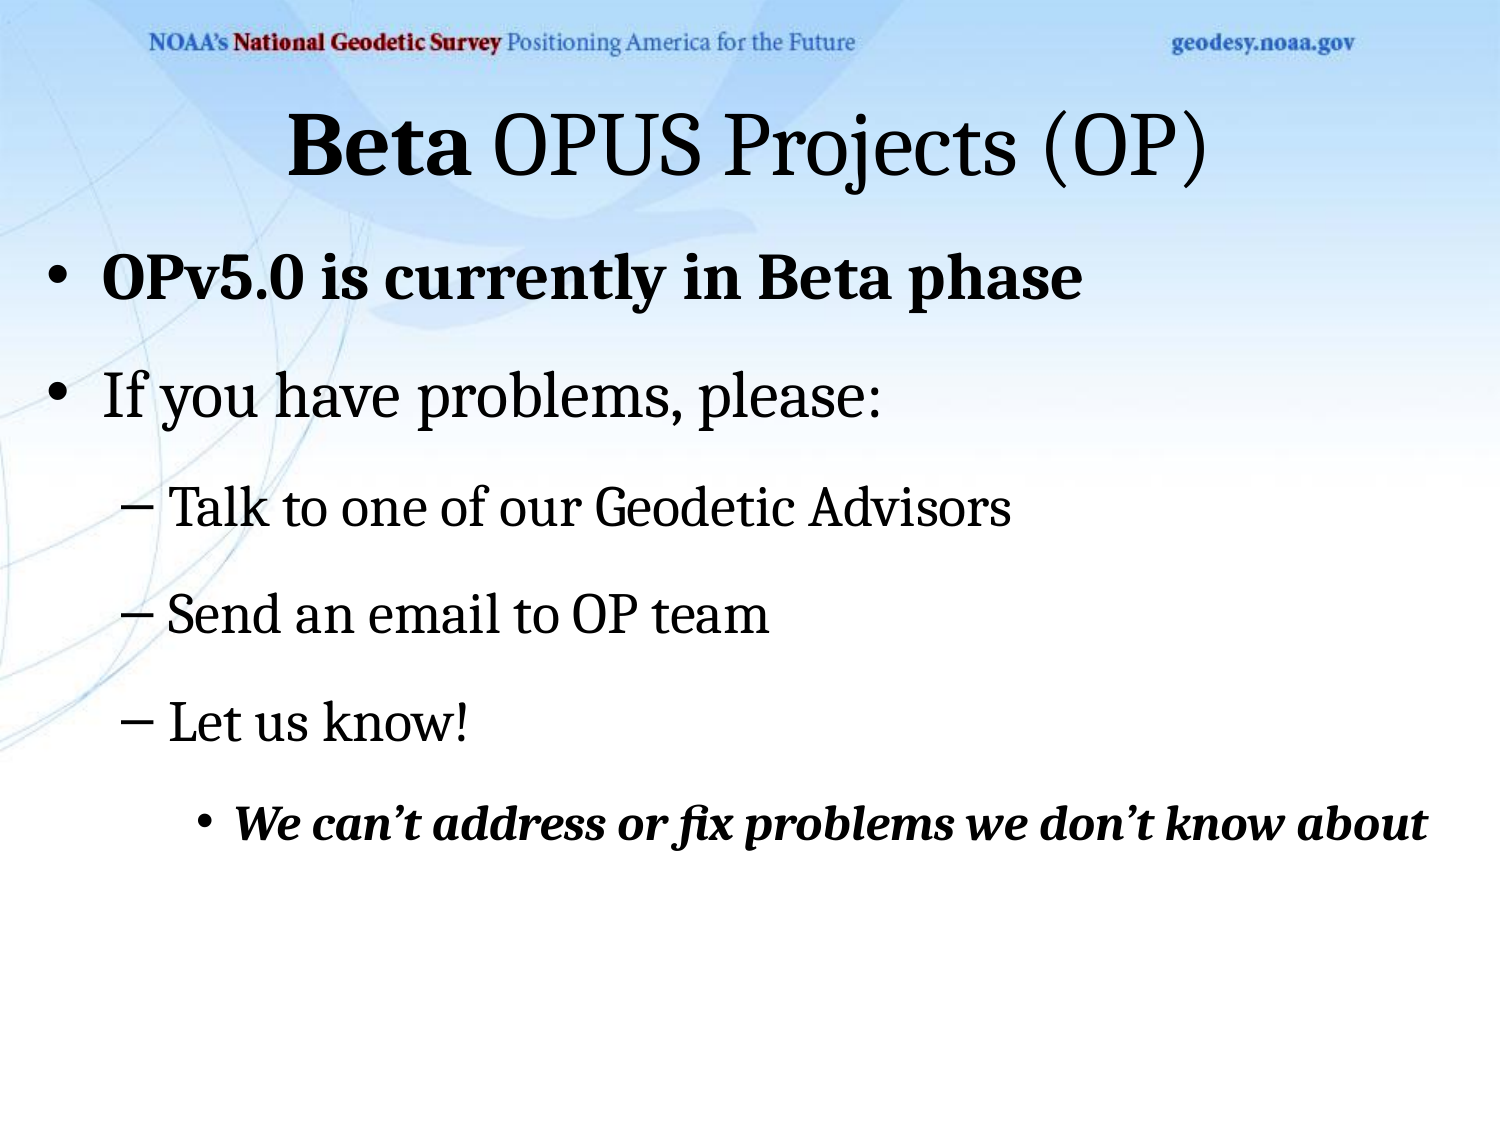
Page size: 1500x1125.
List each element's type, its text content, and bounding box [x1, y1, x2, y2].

picture [0, 0, 1500, 1125]
list OPv5.0 is currently in Beta phase If you have problems, please: Talk to one of our Geodetic Advisors Send an email to OP team Let us know! We can’t address or fix problems we don’t know about [31, 225, 1469, 1043]
title Beta OPUS Projects (OP) [75, 45, 1425, 225]
